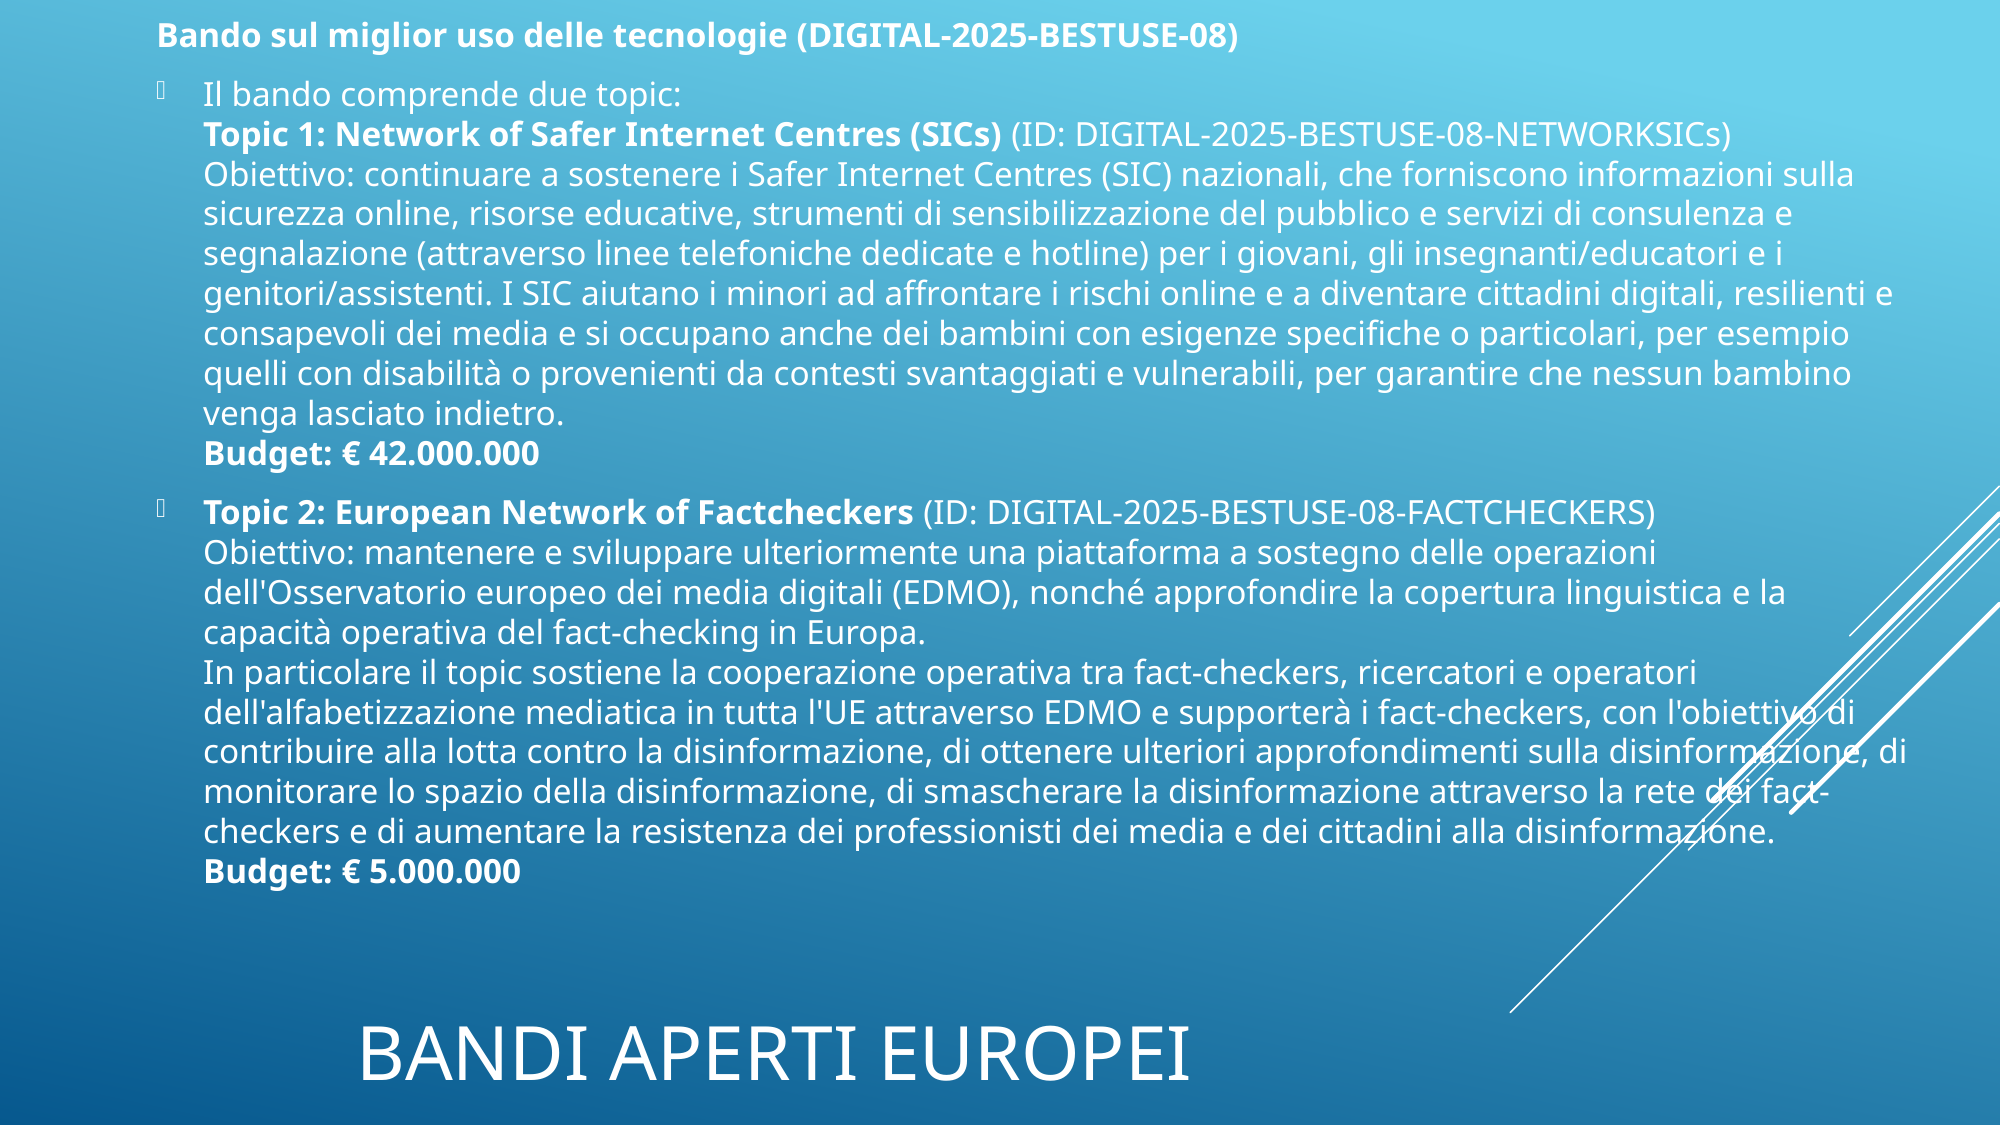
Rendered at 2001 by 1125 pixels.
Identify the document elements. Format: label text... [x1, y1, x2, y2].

list Bando sul miglior uso delle tecnologie (DIGITAL-2025-BESTUSE-08) Il bando comprende due topic: Topic 1: Network of Safer Internet Centres (SICs) (ID: DIGITAL-2025-BESTUSE-08-NETWORKSICs) Obiettivo: continuare a sostenere i Safer Internet Centres (SIC) nazionali, che forniscono informazioni sulla sicurezza online, risorse educative, strumenti di sensibilizzazione del pubblico e servizi di consulenza e segnalazione (attraverso linee telefoniche dedicate e hotline) per i giovani, gli insegnanti/educatori e i genitori/assistenti. I SIC aiutano i minori ad affrontare i rischi online e a diventare cittadini digitali, resilienti e consapevoli dei media e si occupano anche dei bambini con esigenze specifiche o particolari, per esempio quelli con disabilità o provenienti da contesti svantaggiati e vulnerabili, per garantire che nessun bambino venga lasciato indietro. Budget: € 42.000.000 Topic 2: European Network of Factcheckers (ID: DIGITAL-2025-BESTUSE-08-FACTCHECKERS) Obiettivo: mantenere e sviluppare ulteriormente una piattaforma a sostegno delle operazioni dell'Osservatorio europeo dei media digitali (EDMO), nonché approfondire la copertura linguistica e la capacità operativa del fact-checking in Europa. In particolare il topic sostiene la cooperazione operativa tra fact-checkers, ricercatori e operatori dell'alfabetizzazione mediatica in tutta l'UE attraverso EDMO e supporterà i fact-checkers, con l'obiettivo di contribuire alla lotta contro la disinformazione, di ottenere ulteriori approfondimenti sulla disinformazione, di monitorare lo spazio della disinformazione, di smascherare la disinformazione attraverso la rete dei fact-checkers e di aumentare la resistenza dei professionisti dei media e dei cittadini alla disinformazione. Budget: € 5.000.000 [141, 185, 1942, 779]
title BANDI APERTI EUROPEI [341, 927, 1742, 1125]
